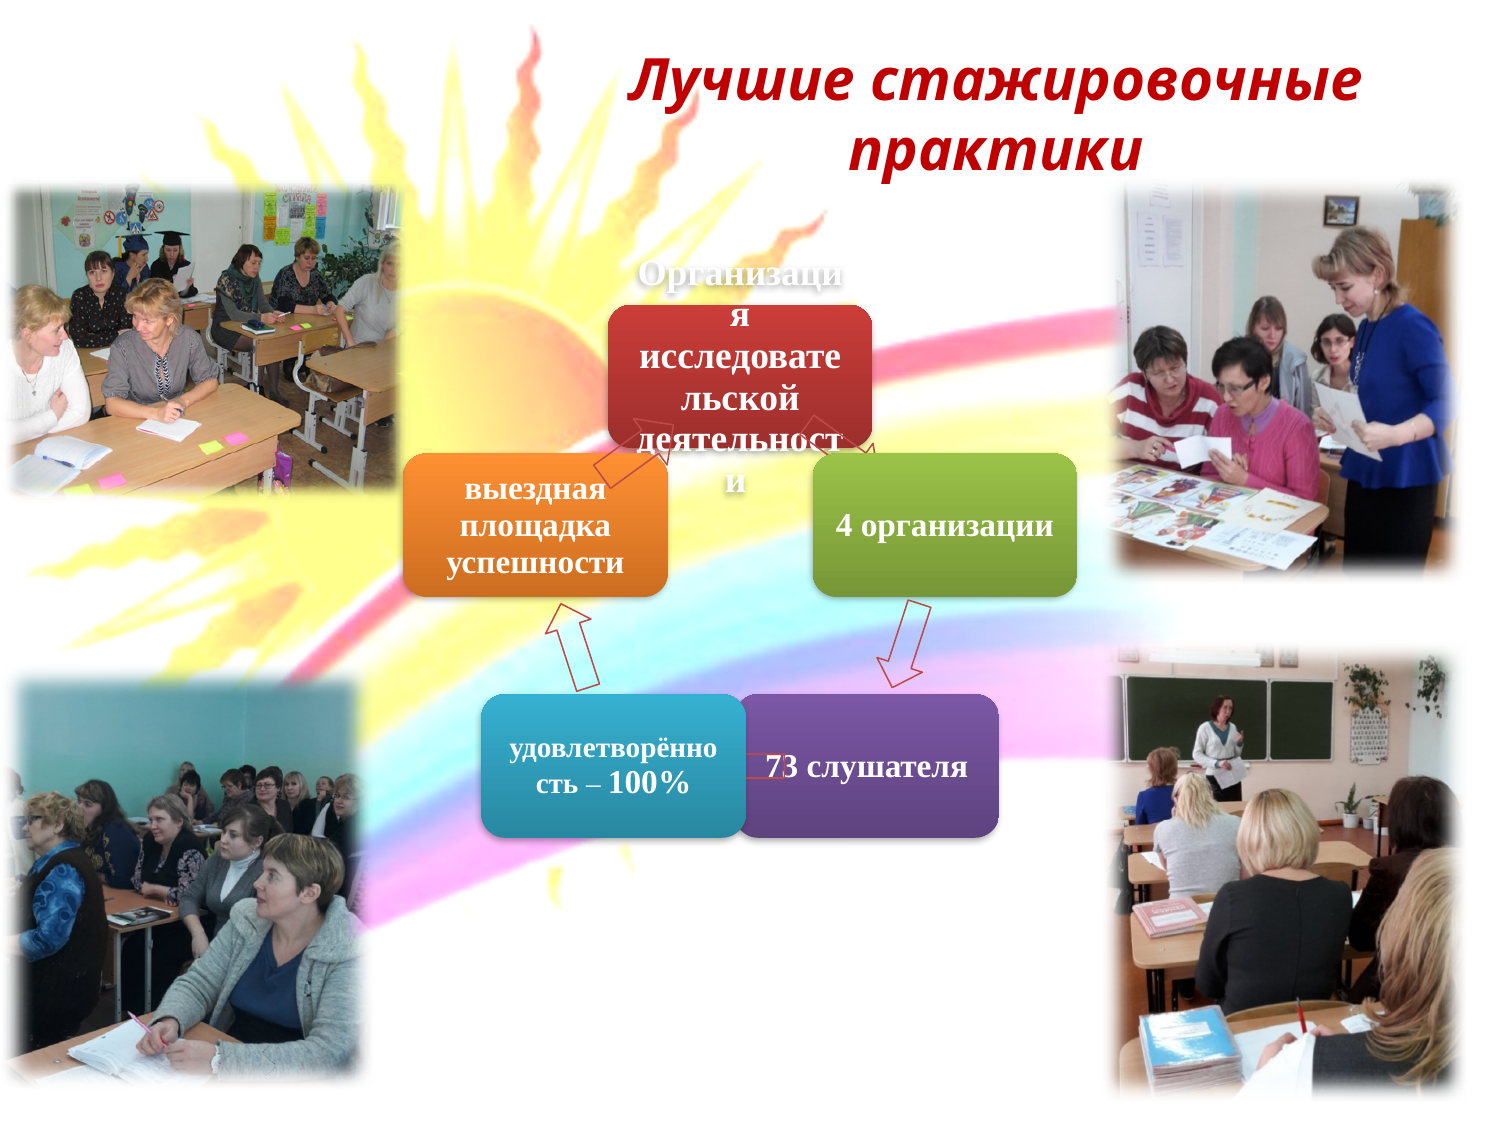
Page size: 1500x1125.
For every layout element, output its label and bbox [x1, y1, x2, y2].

picture [0, 0, 1500, 1114]
text_box [210, 304, 1270, 880]
